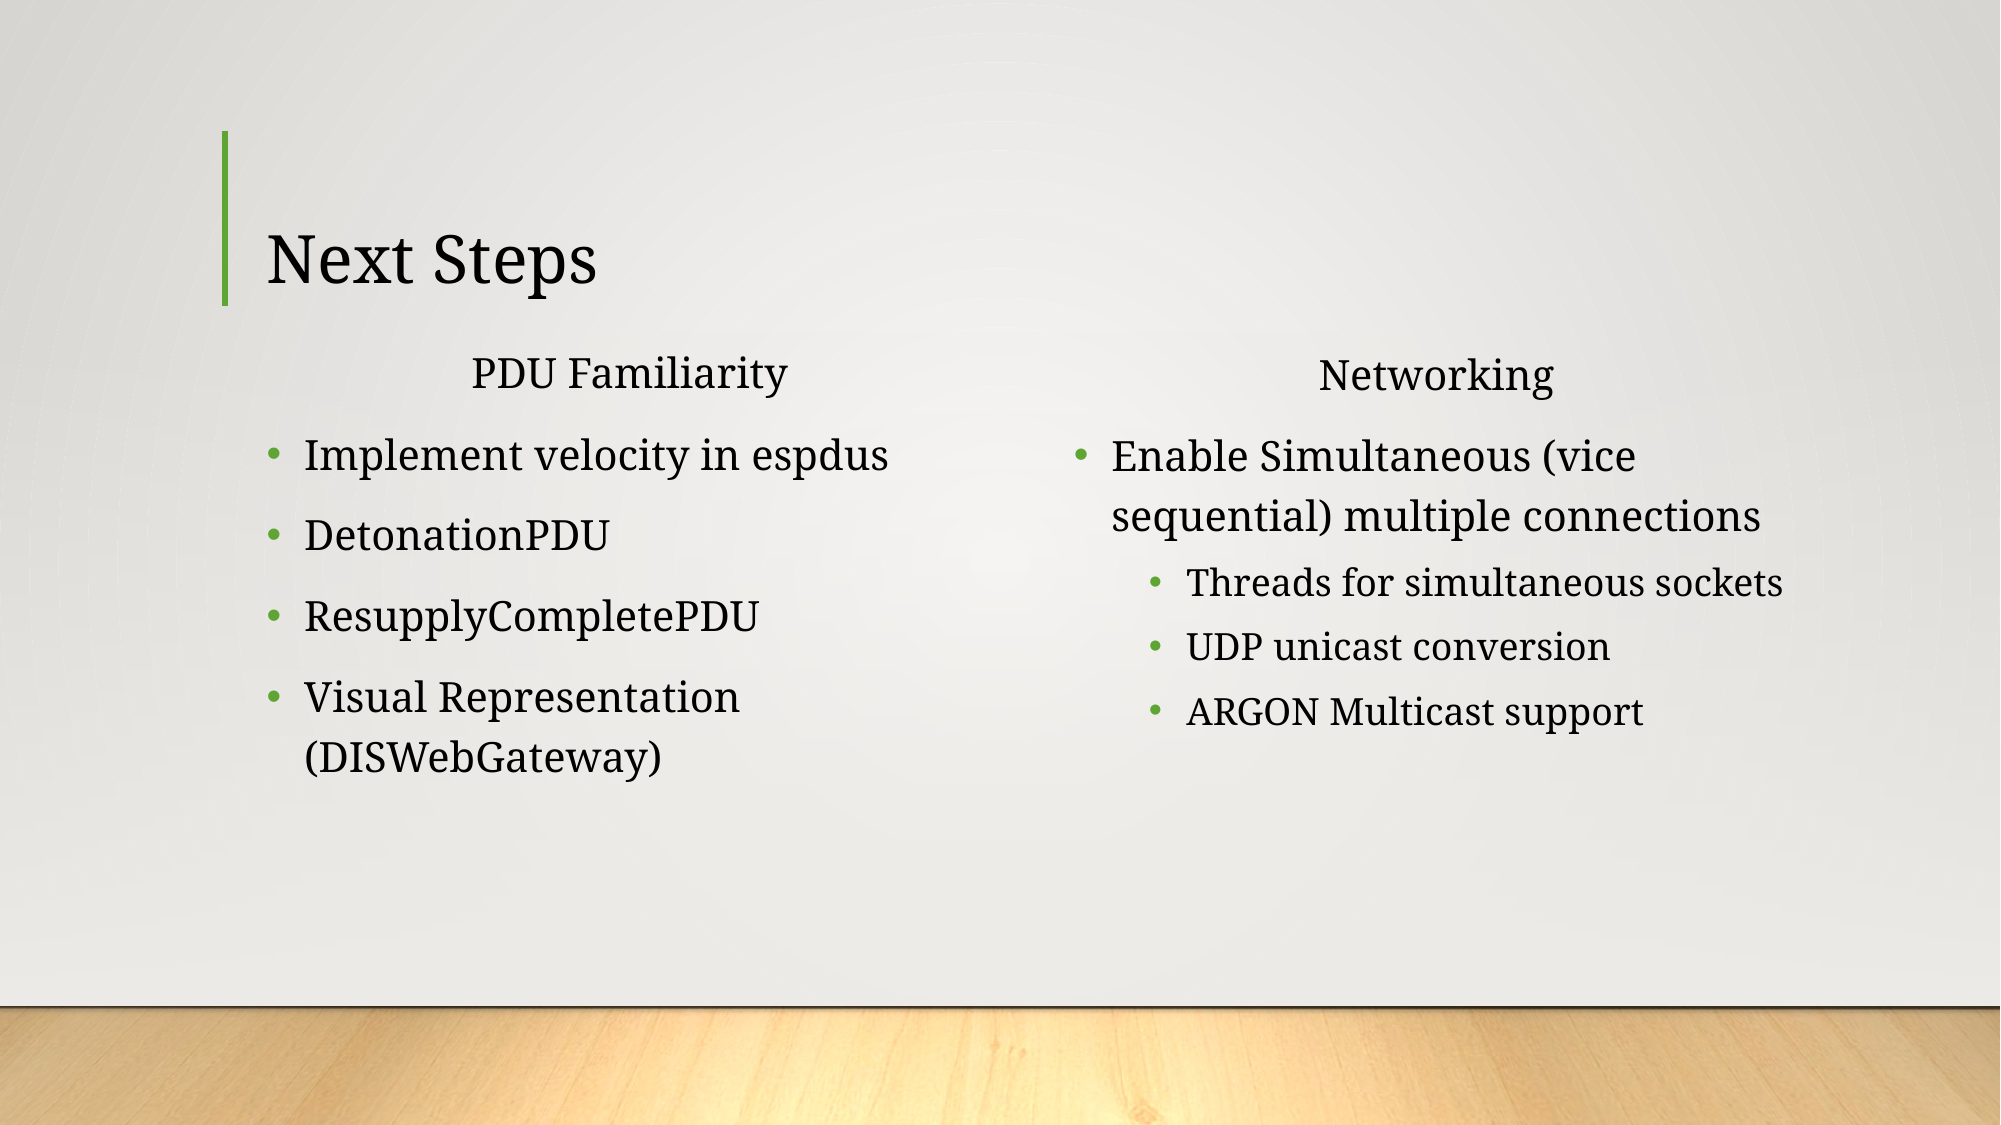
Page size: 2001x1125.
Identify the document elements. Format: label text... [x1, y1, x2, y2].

list Networking Enable Simultaneous (vice sequential) multiple connections Threads for simultaneous sockets UDP unicast conversion ARGON Multicast support [1058, 330, 1815, 896]
title Next Steps [251, 132, 1814, 306]
picture [0, 1006, 2000, 1125]
list PDU Familiarity Implement velocity in espdus DetonationPDU ResupplyCompletePDU Visual Representation (DISWebGateway) [251, 329, 1008, 894]
